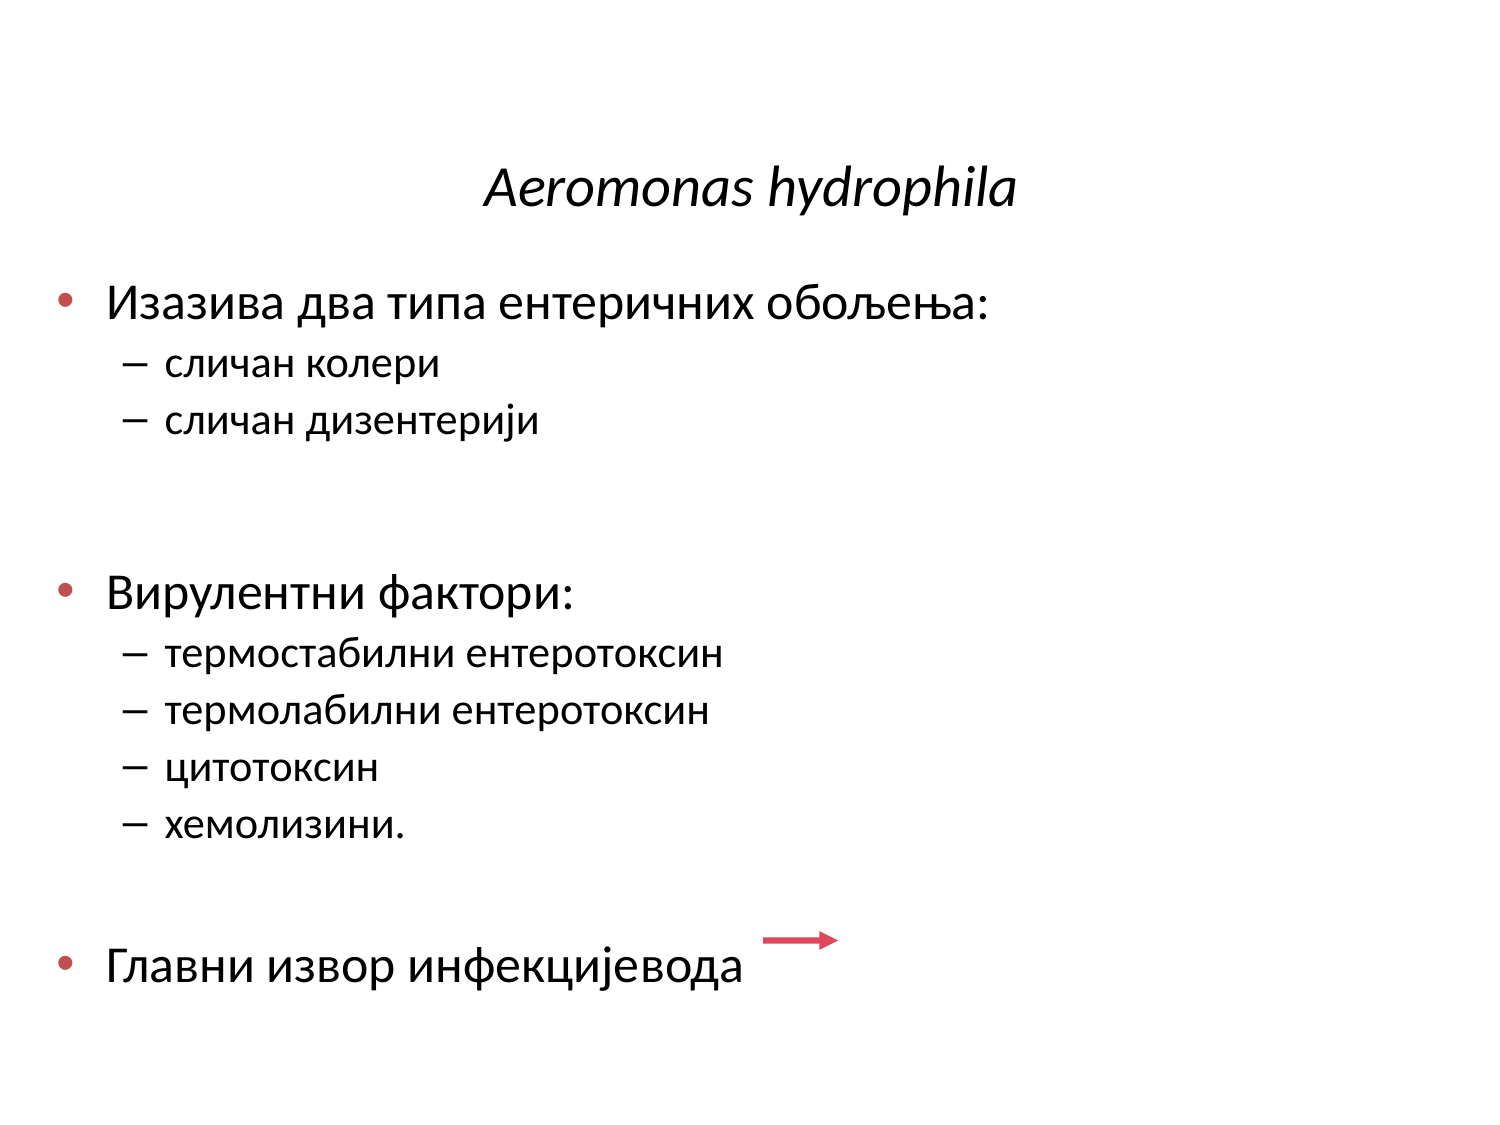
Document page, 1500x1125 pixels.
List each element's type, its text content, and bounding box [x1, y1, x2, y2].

list Изазива два типа ентеричних обољења: сличан колери сличан дизентерији Вирулентни фактори: термостабилни ентеротоксин термолабилни ентеротоксин цитотоксин хемолизини. Главни извор инфекције вода [41, 267, 1392, 1010]
title Aeromonas hydrophila [76, 90, 1427, 278]
text_box [763, 934, 839, 947]
